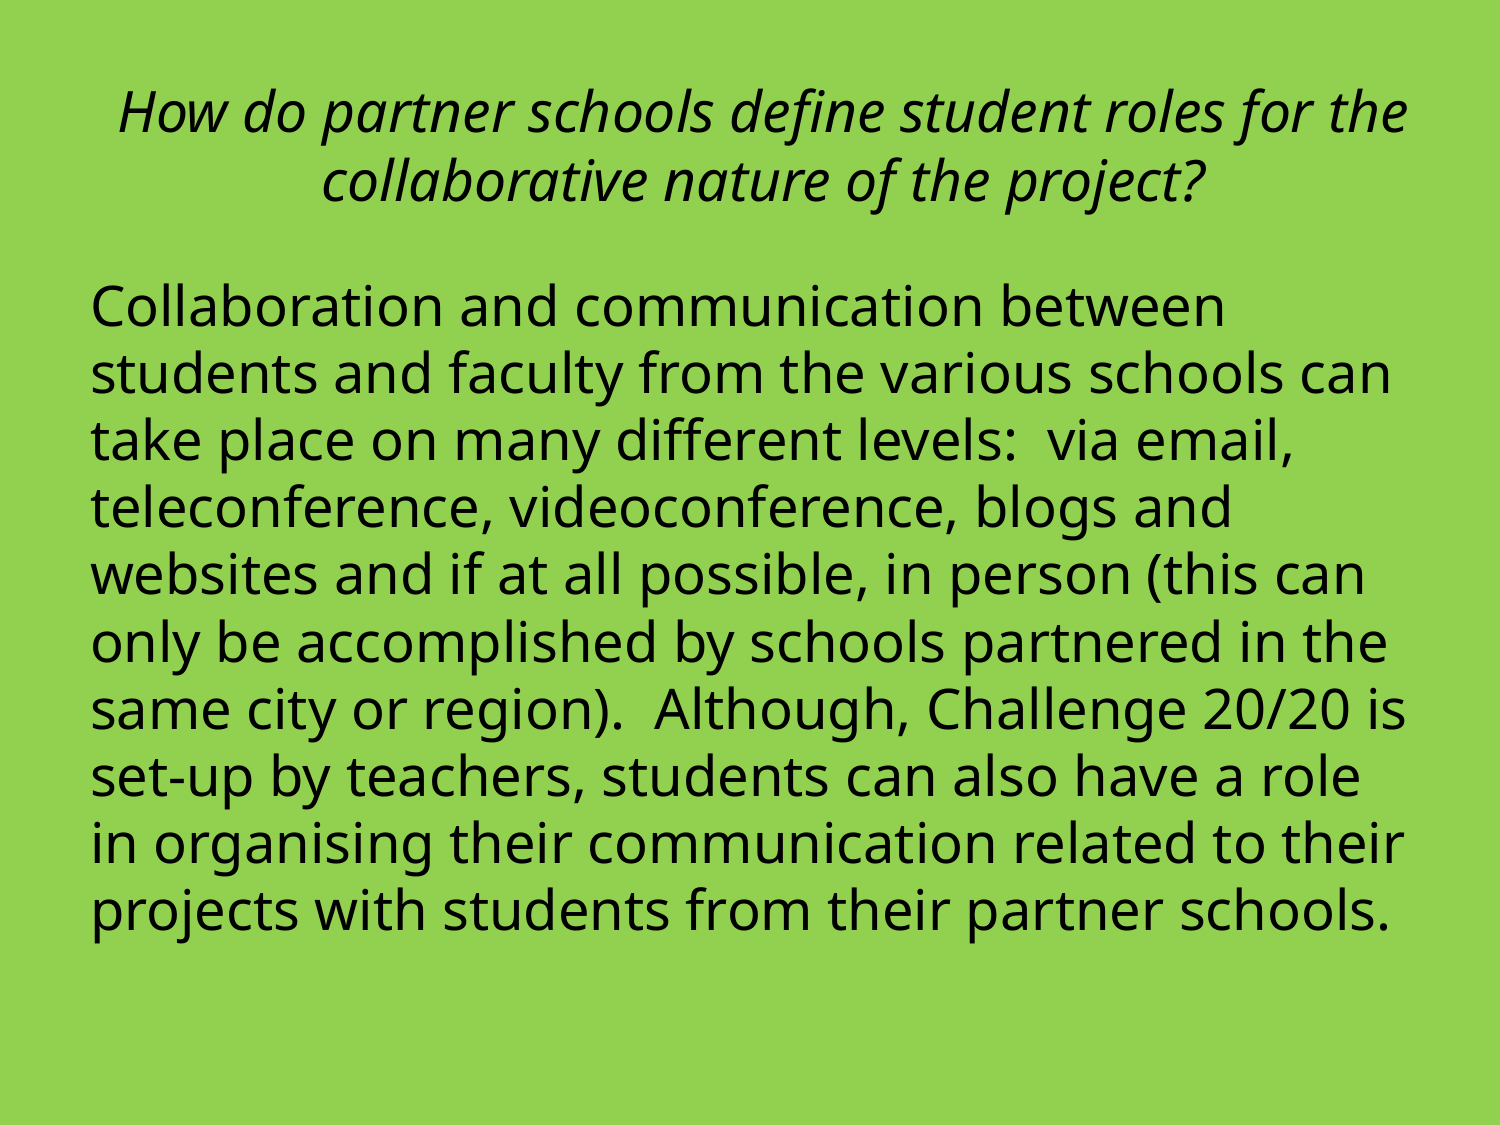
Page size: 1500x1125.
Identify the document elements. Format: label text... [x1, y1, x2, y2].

list Collaboration and communication between students and faculty from the various schools can take place on many different levels: via email, teleconference, videoconference, blogs and websites and if at all possible, in person (this can only be accomplished by schools partnered in the same city or region). Although, Challenge 20/20 is set-up by teachers, students can also have a role in organising their communication related to their projects with students from their partner schools. [75, 262, 1425, 1005]
title How do partner schools define student roles for the collaborative nature of the project? [88, 66, 1439, 313]
